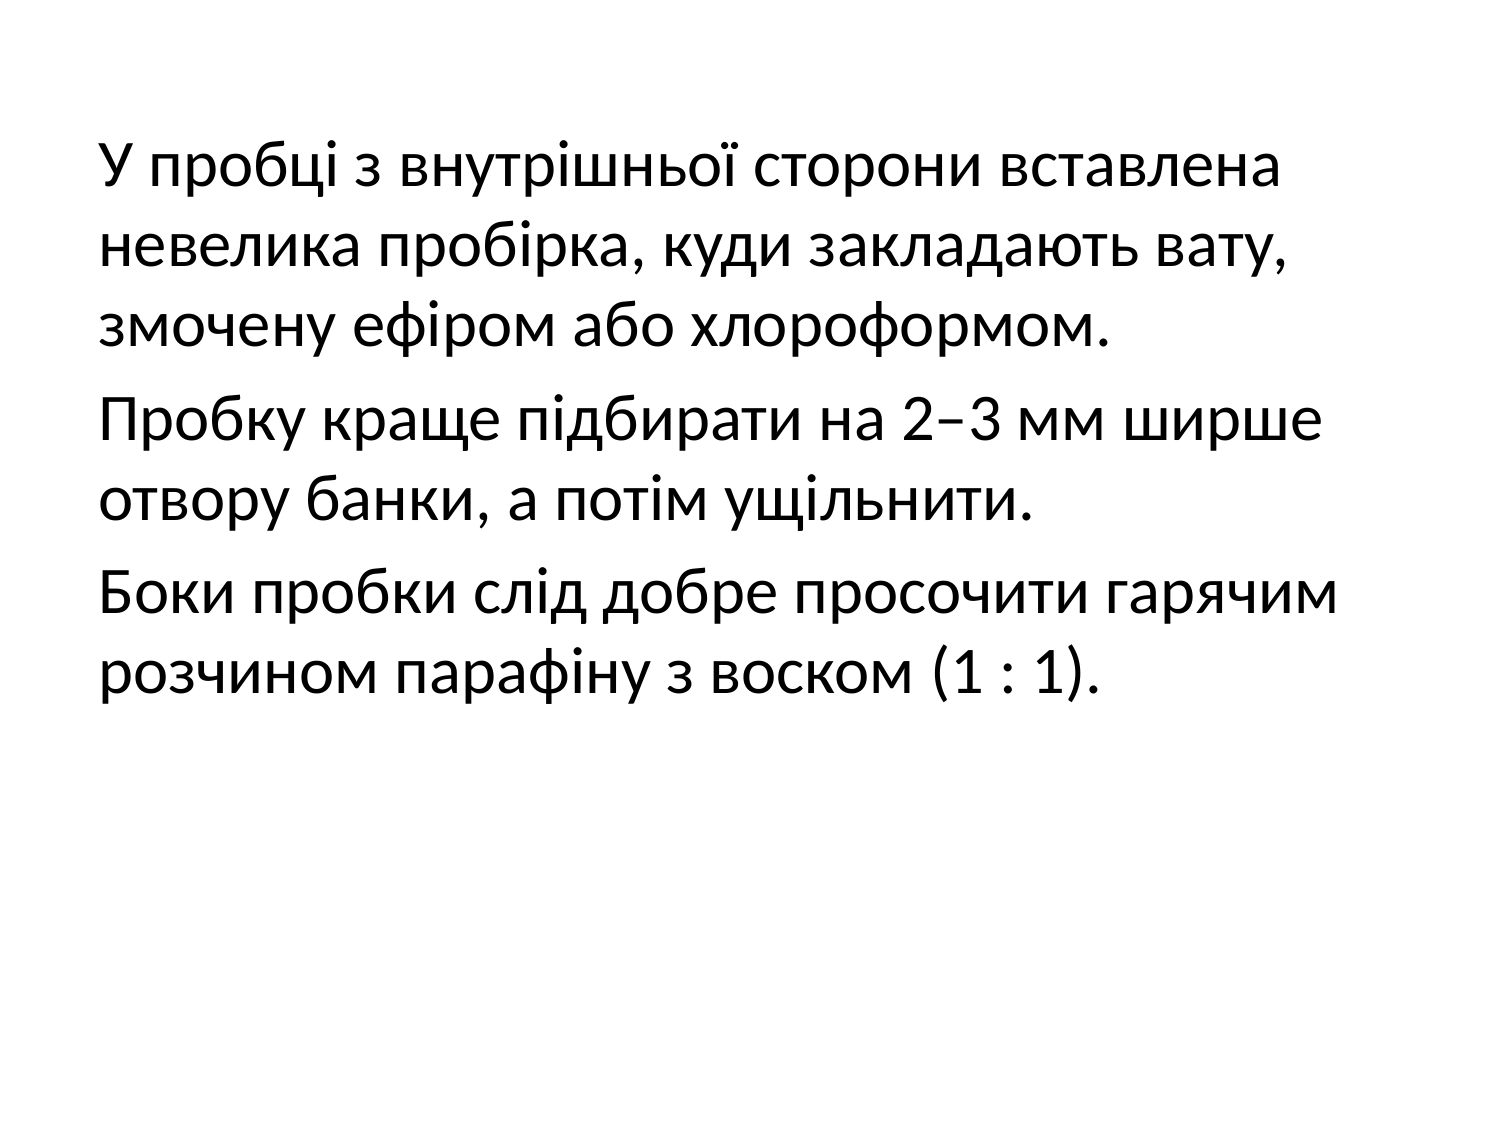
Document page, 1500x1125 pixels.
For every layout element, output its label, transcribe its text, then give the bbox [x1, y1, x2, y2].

list У пробці з внутрішньої сторони вставлена невелика пробірка, куди закладають вату, змочену ефіром або хлороформом. Пробку краще підбирати на 2–3 мм ширше отвору банки, а потім ущільнити. Боки пробки слід добре просочити гарячим розчином парафіну з воском (1 : 1). [83, 112, 1434, 787]
